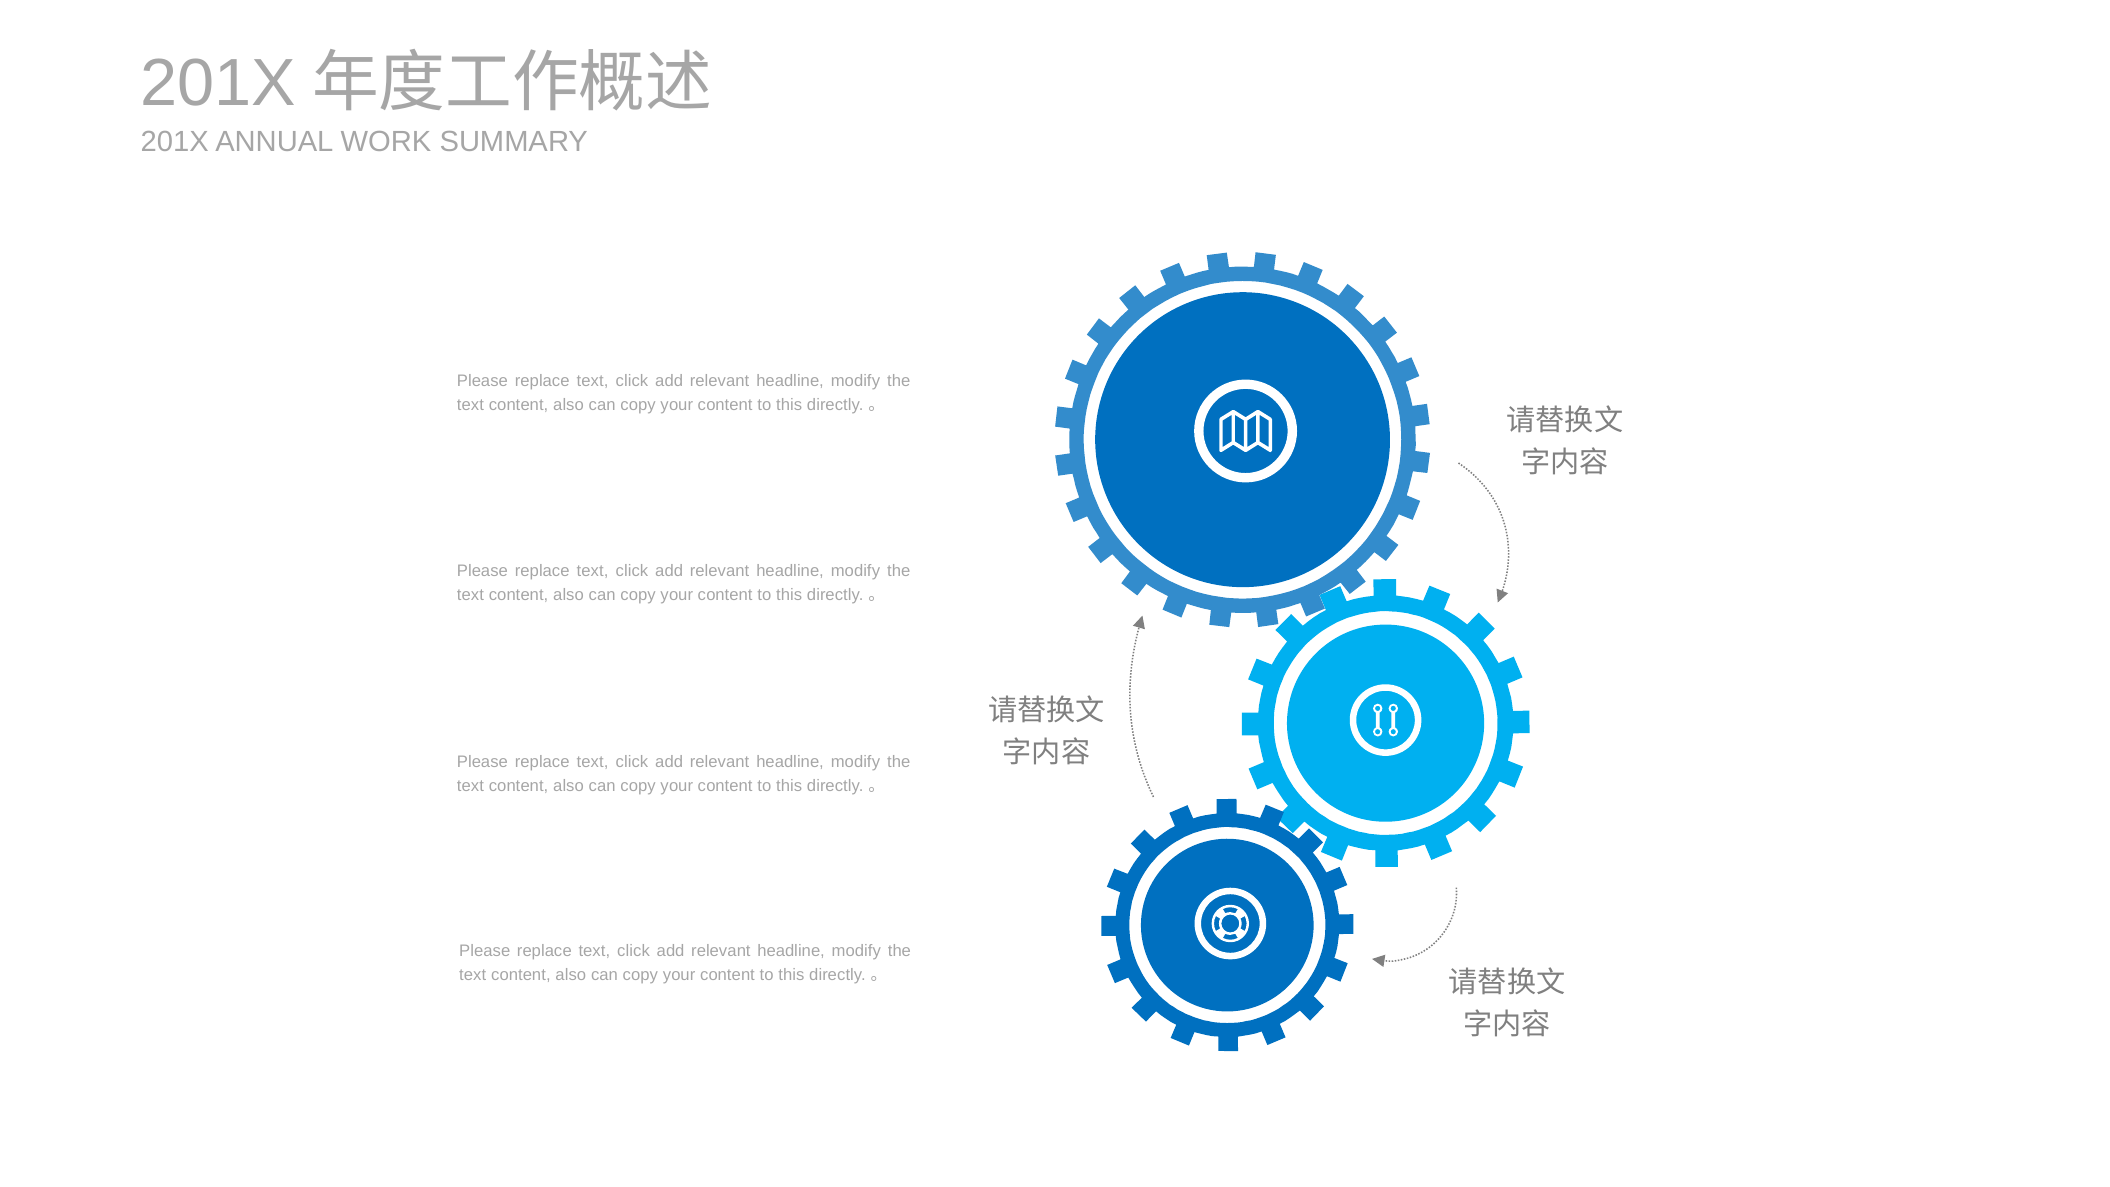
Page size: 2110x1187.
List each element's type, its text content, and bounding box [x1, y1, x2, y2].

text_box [1194, 887, 1267, 960]
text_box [1349, 684, 1422, 756]
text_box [1194, 379, 1298, 483]
text_box 请替换文字内容 [1425, 947, 1589, 1032]
text_box 201X ANNUAL WORK SUMMARY [140, 122, 602, 158]
text_box Please replace text, click add relevant headline, modify the text content, also can copy your content to this directly.。 [444, 928, 939, 991]
text_box Please replace text, click add relevant headline, modify the text content, also can copy your content to this directly.。 [439, 737, 896, 827]
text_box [896, 368, 1669, 902]
text_box Please replace text, click add relevant headline, modify the text content, also can copy your content to this directly.。 [439, 547, 896, 636]
text_box 201X年度工作概述 [140, 38, 789, 119]
text_box Please replace text, click add relevant headline, modify the text content, also can copy your content to this directly.。 [439, 357, 929, 446]
